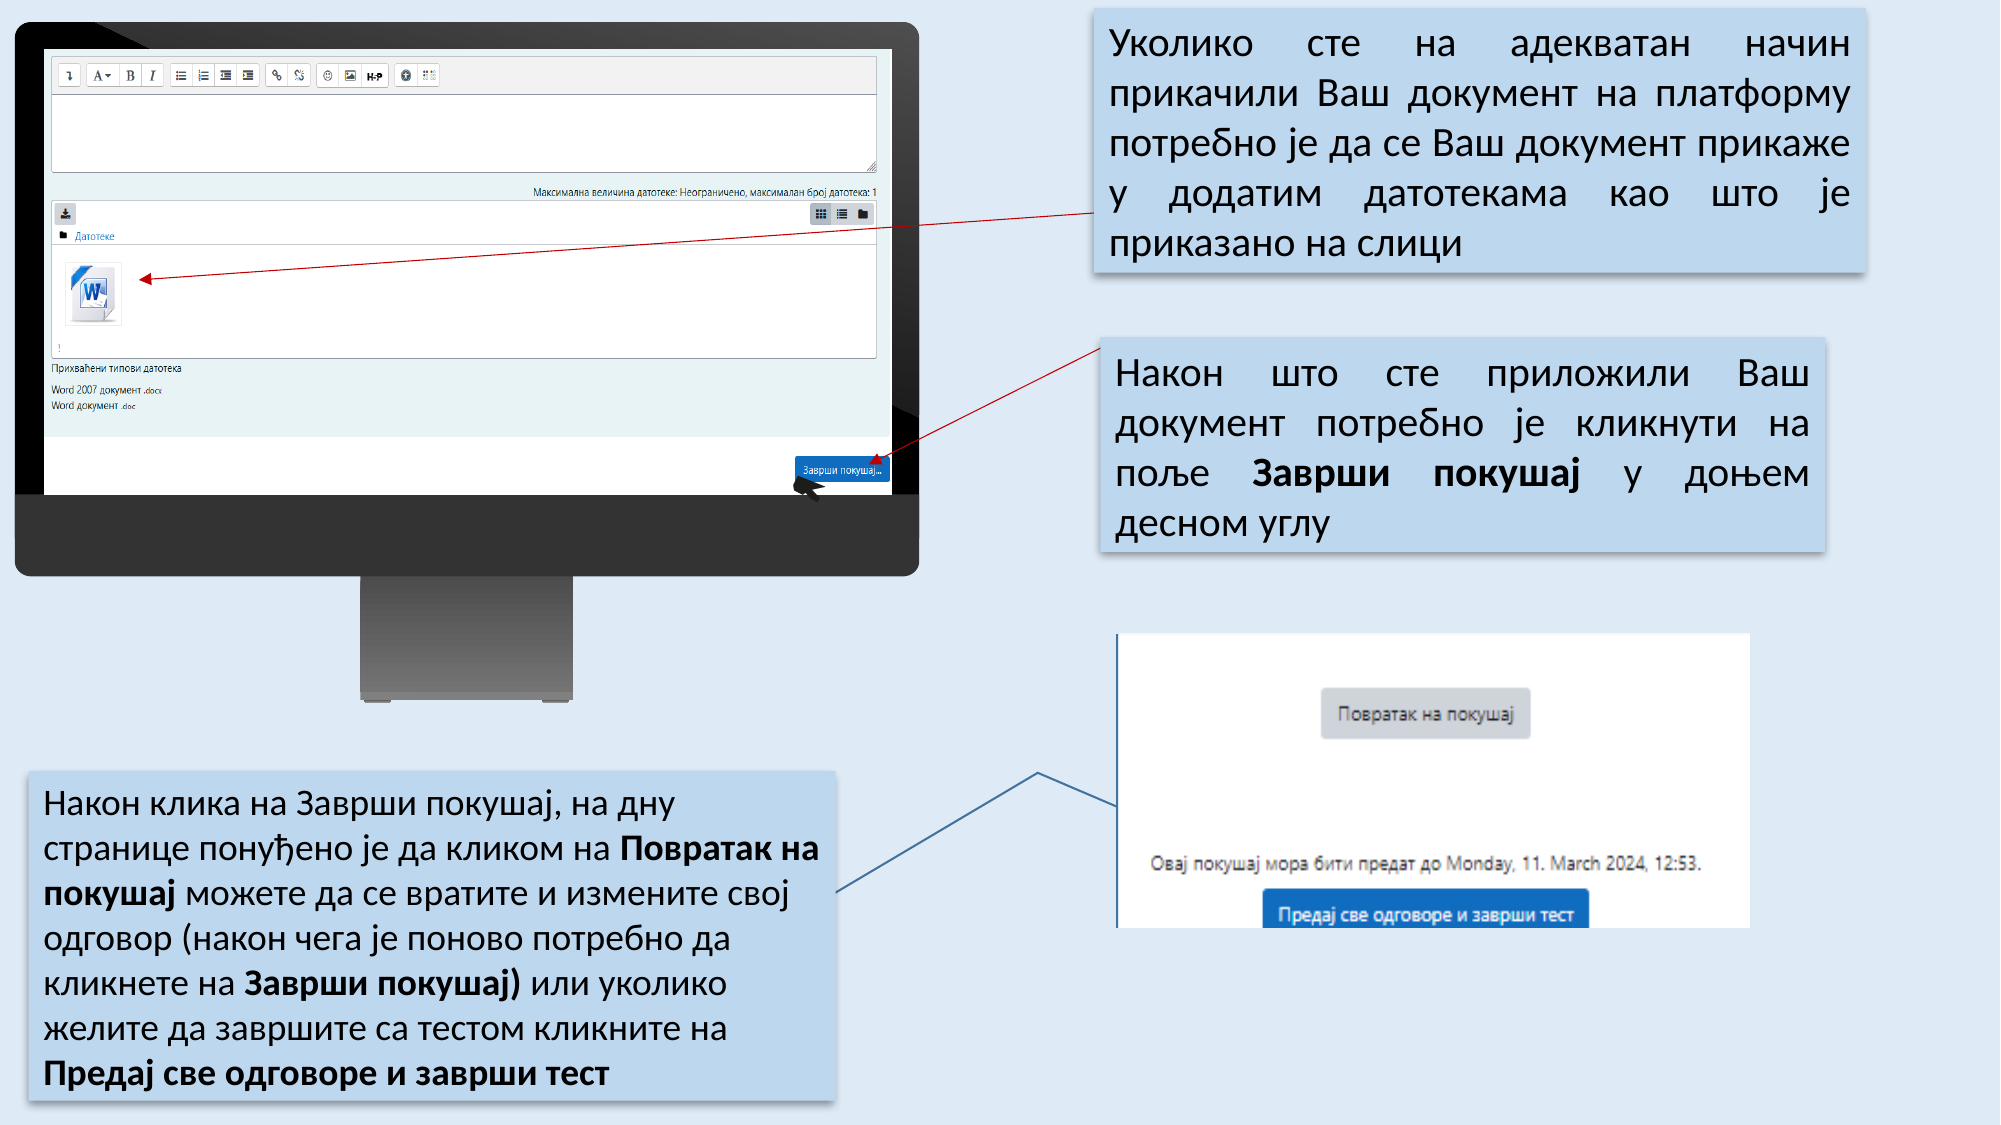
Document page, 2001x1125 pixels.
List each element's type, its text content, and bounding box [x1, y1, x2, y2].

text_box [14, 21, 920, 703]
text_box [1118, 633, 1750, 928]
text_box Уколико сте на адекватан начин прикачили Ваш документ на платформу потребно је да се Ваш документ прикаже у додатим датотекама као што је приказано на слици [1093, 7, 1866, 273]
text_box Након што сте приложили Ваш документ потребно је кликнути на поље Заврши покушај у доњем десном углу [1100, 337, 1826, 552]
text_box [868, 338, 1120, 465]
text_box Након клика на Заврши покушај, на дну странице понуђено је да кликом на Повратак на покушај можете да се вратите и измените свој одговор (након чега је поново потребно да кликнете на Заврши покушај) или уколико желите да завршите са тестом кликните на Предај све одговоре и заврши тест [28, 770, 836, 1101]
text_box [138, 206, 1186, 280]
